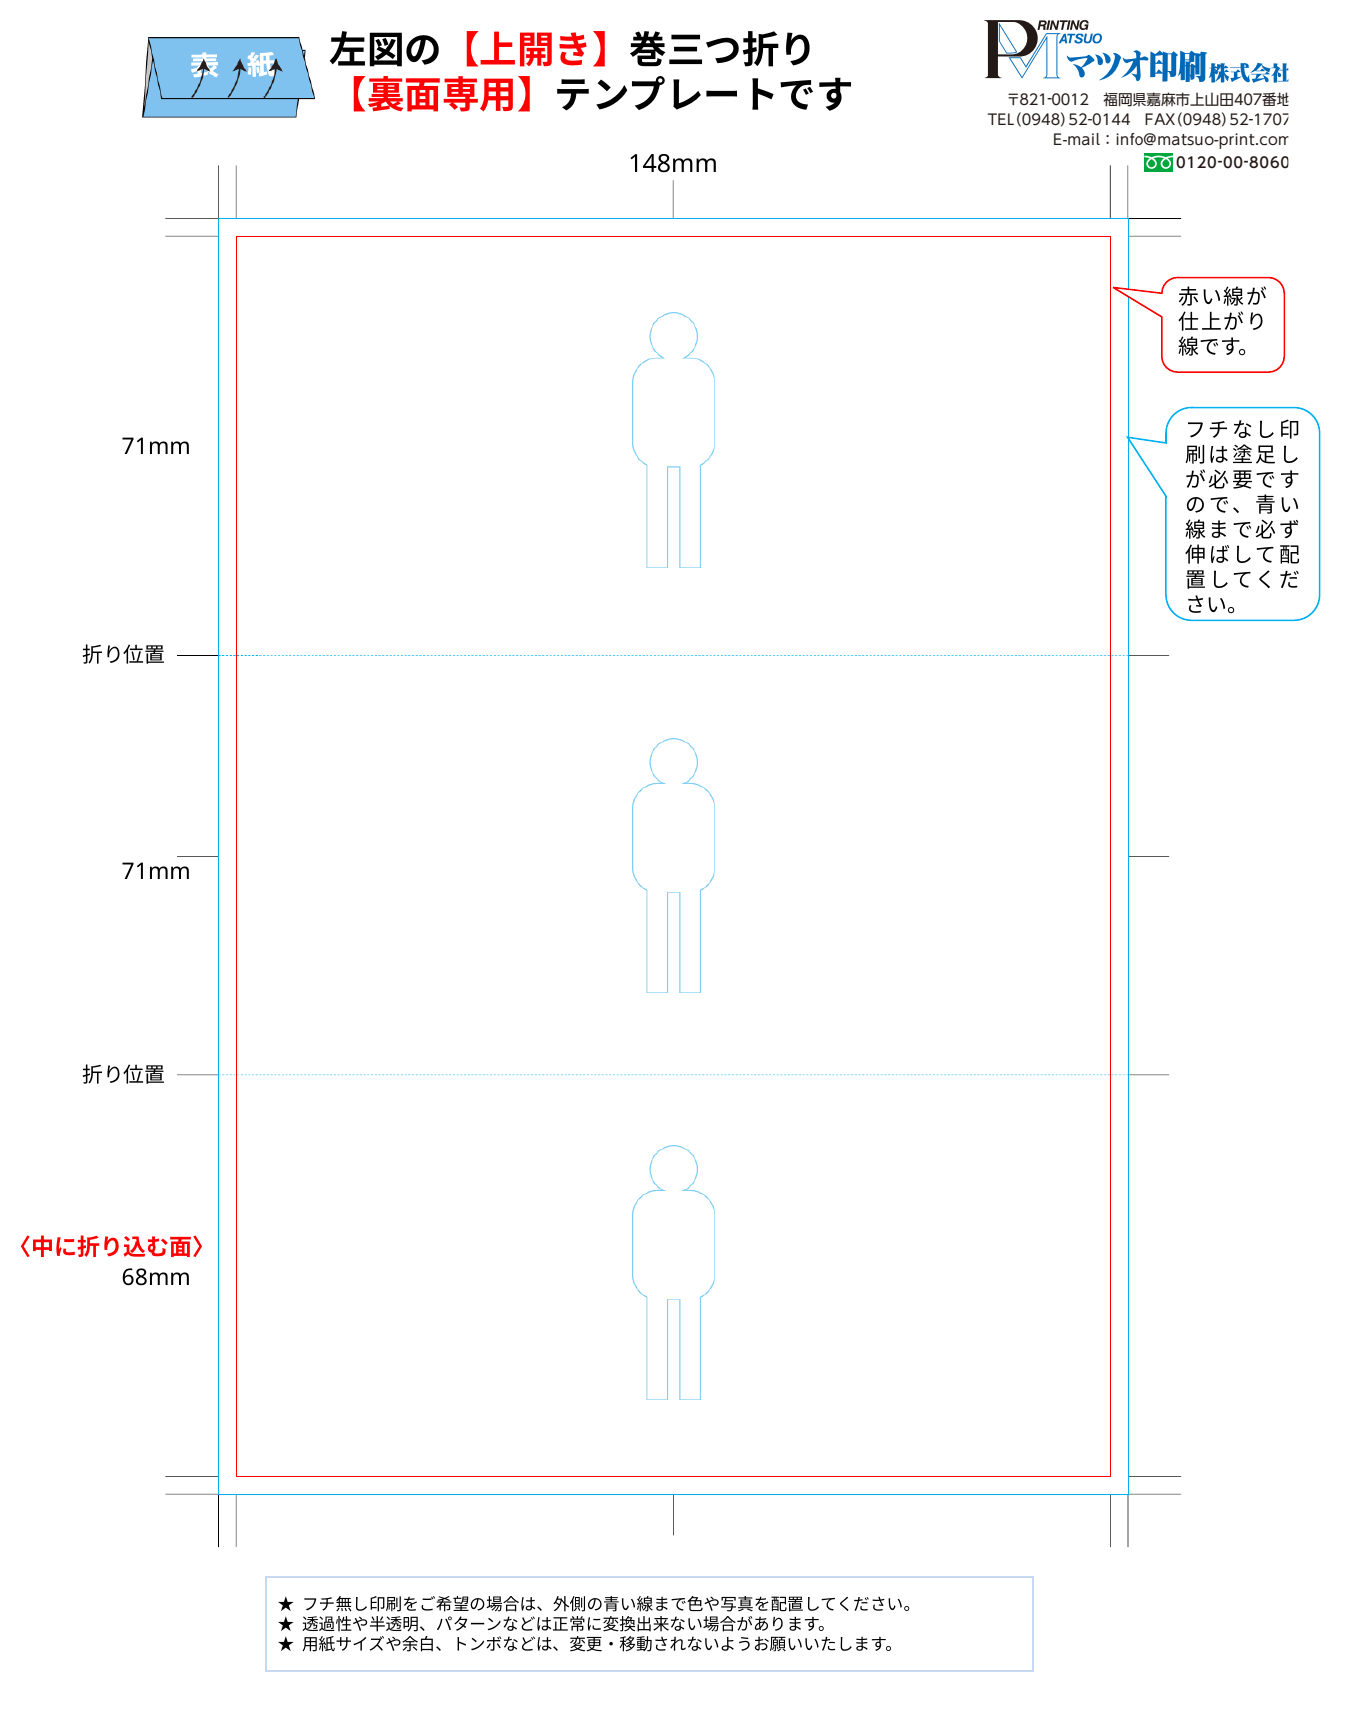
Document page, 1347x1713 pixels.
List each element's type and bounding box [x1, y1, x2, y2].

picture [632, 738, 715, 993]
picture [632, 312, 715, 568]
picture [142, 37, 315, 118]
picture [632, 1145, 715, 1400]
